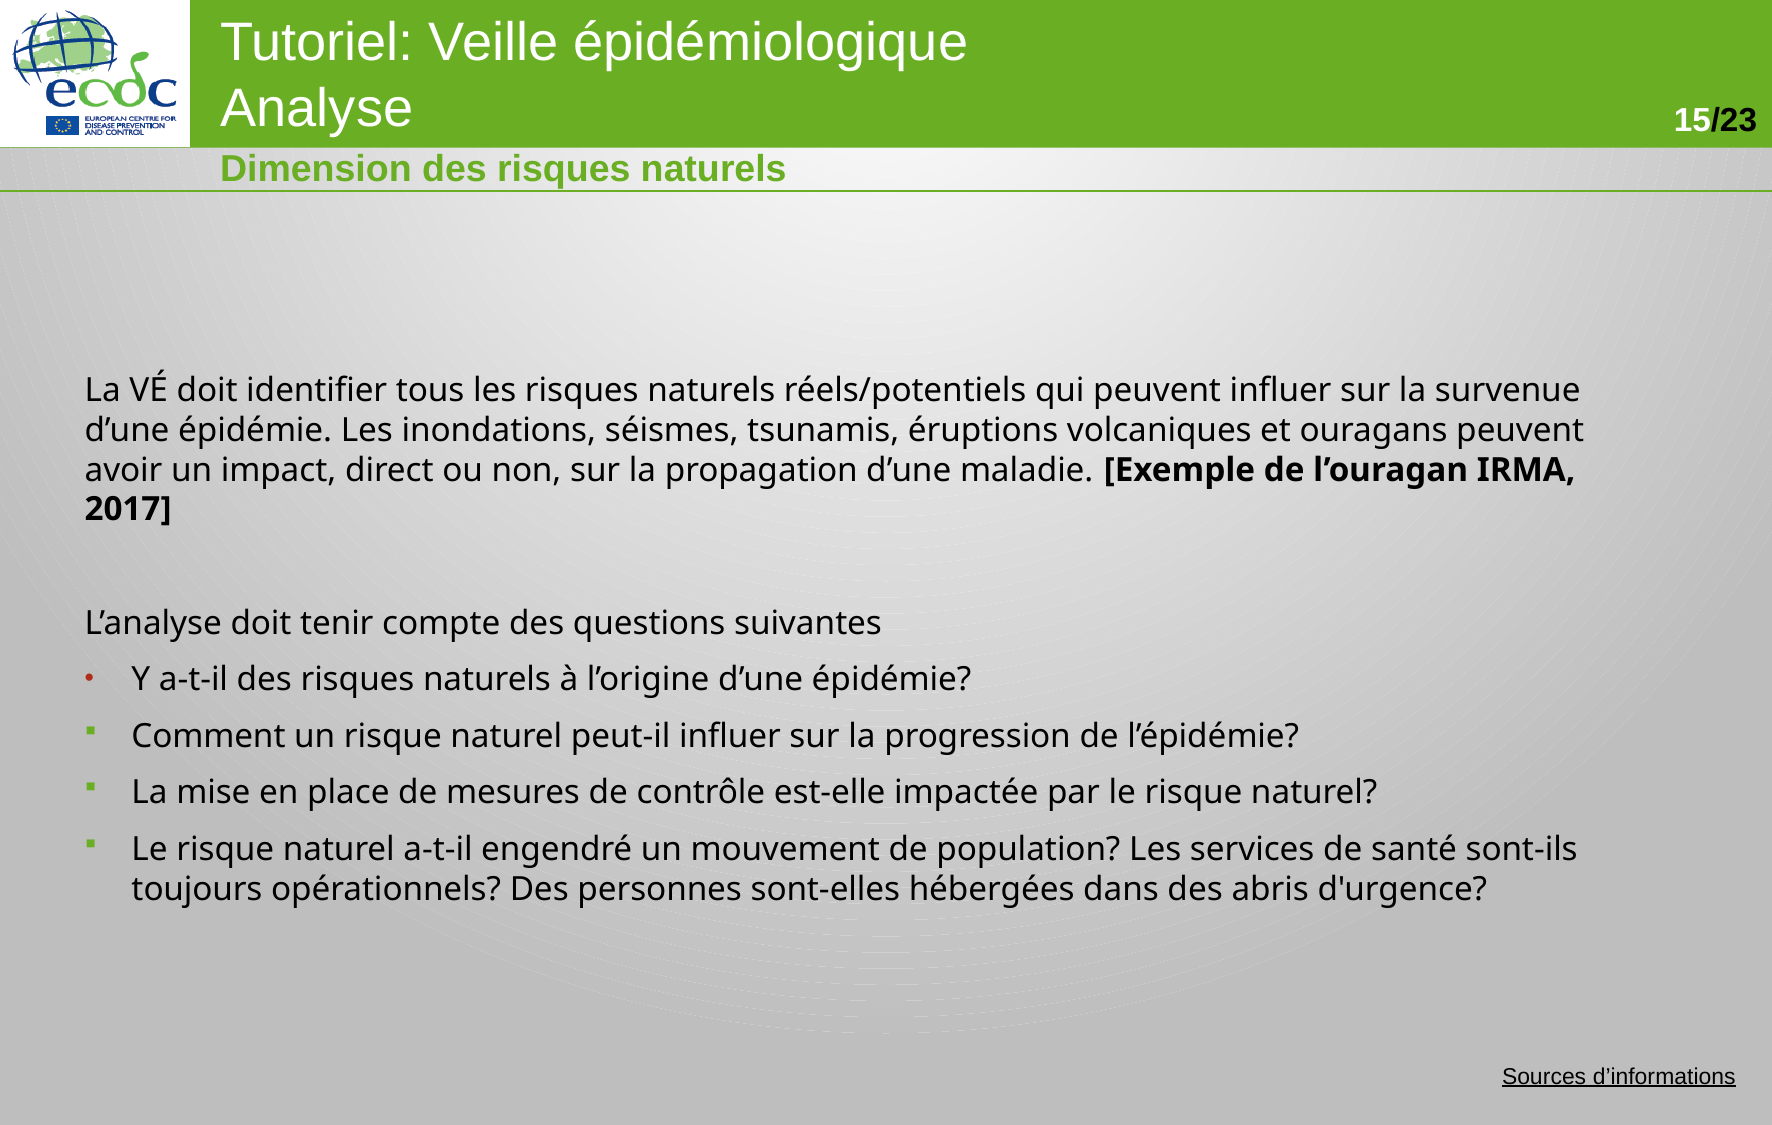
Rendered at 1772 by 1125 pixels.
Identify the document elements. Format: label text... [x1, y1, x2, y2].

picture [0, 0, 190, 147]
text_box Sources d’informations [1456, 1057, 1751, 1097]
text_box La VÉ doit identifier tous les risques naturels réels/potentiels qui peuvent influer sur la survenue d’une épidémie. Les inondations, séismes, tsunamis, éruptions volcaniques et ouragans peuvent avoir un impact, direct ou non, sur la propagation d’une maladie. [Exemple de l’ouragan IRMA, 2017] L’analyse doit tenir compte des questions suivantes Y a-t-il des risques naturels à l’origine d’une épidémie? Comment un risque naturel peut-il influer sur la progression de l’épidémie? La mise en place de mesures de contrôle est-elle impactée par le risque naturel? Le risque naturel a-t-il engendré un mouvement de population? Les services de santé sont-ils toujours opérationnels? Des personnes sont-elles hébergées dans des abris d'urgence? [69, 360, 1654, 888]
text_box Dimension des risques naturels [205, 141, 1406, 198]
